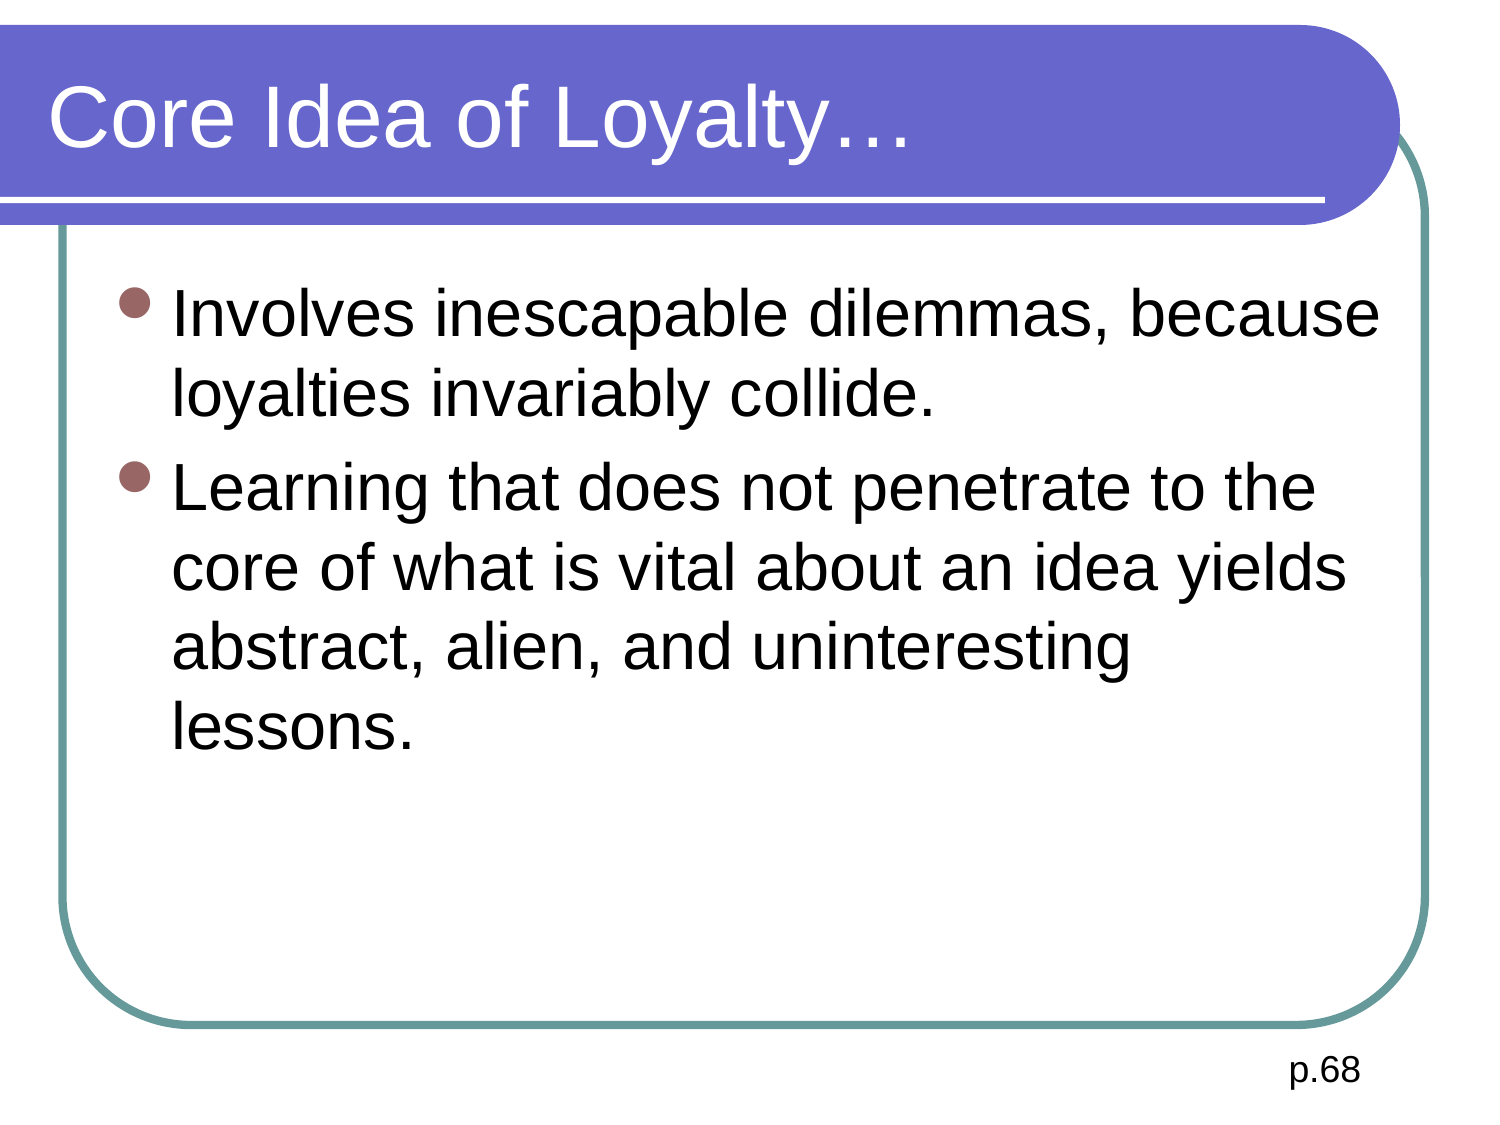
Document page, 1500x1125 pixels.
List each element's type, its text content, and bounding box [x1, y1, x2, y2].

title Core Idea of Loyalty… [31, 37, 1348, 188]
text_box p.68 [1262, 1037, 1388, 1098]
list Involves inescapable dilemmas, because loyalties invariably collide. Learning that does not penetrate to the core of what is vital about an idea yields abstract, alien, and uninteresting lessons. [99, 262, 1401, 988]
